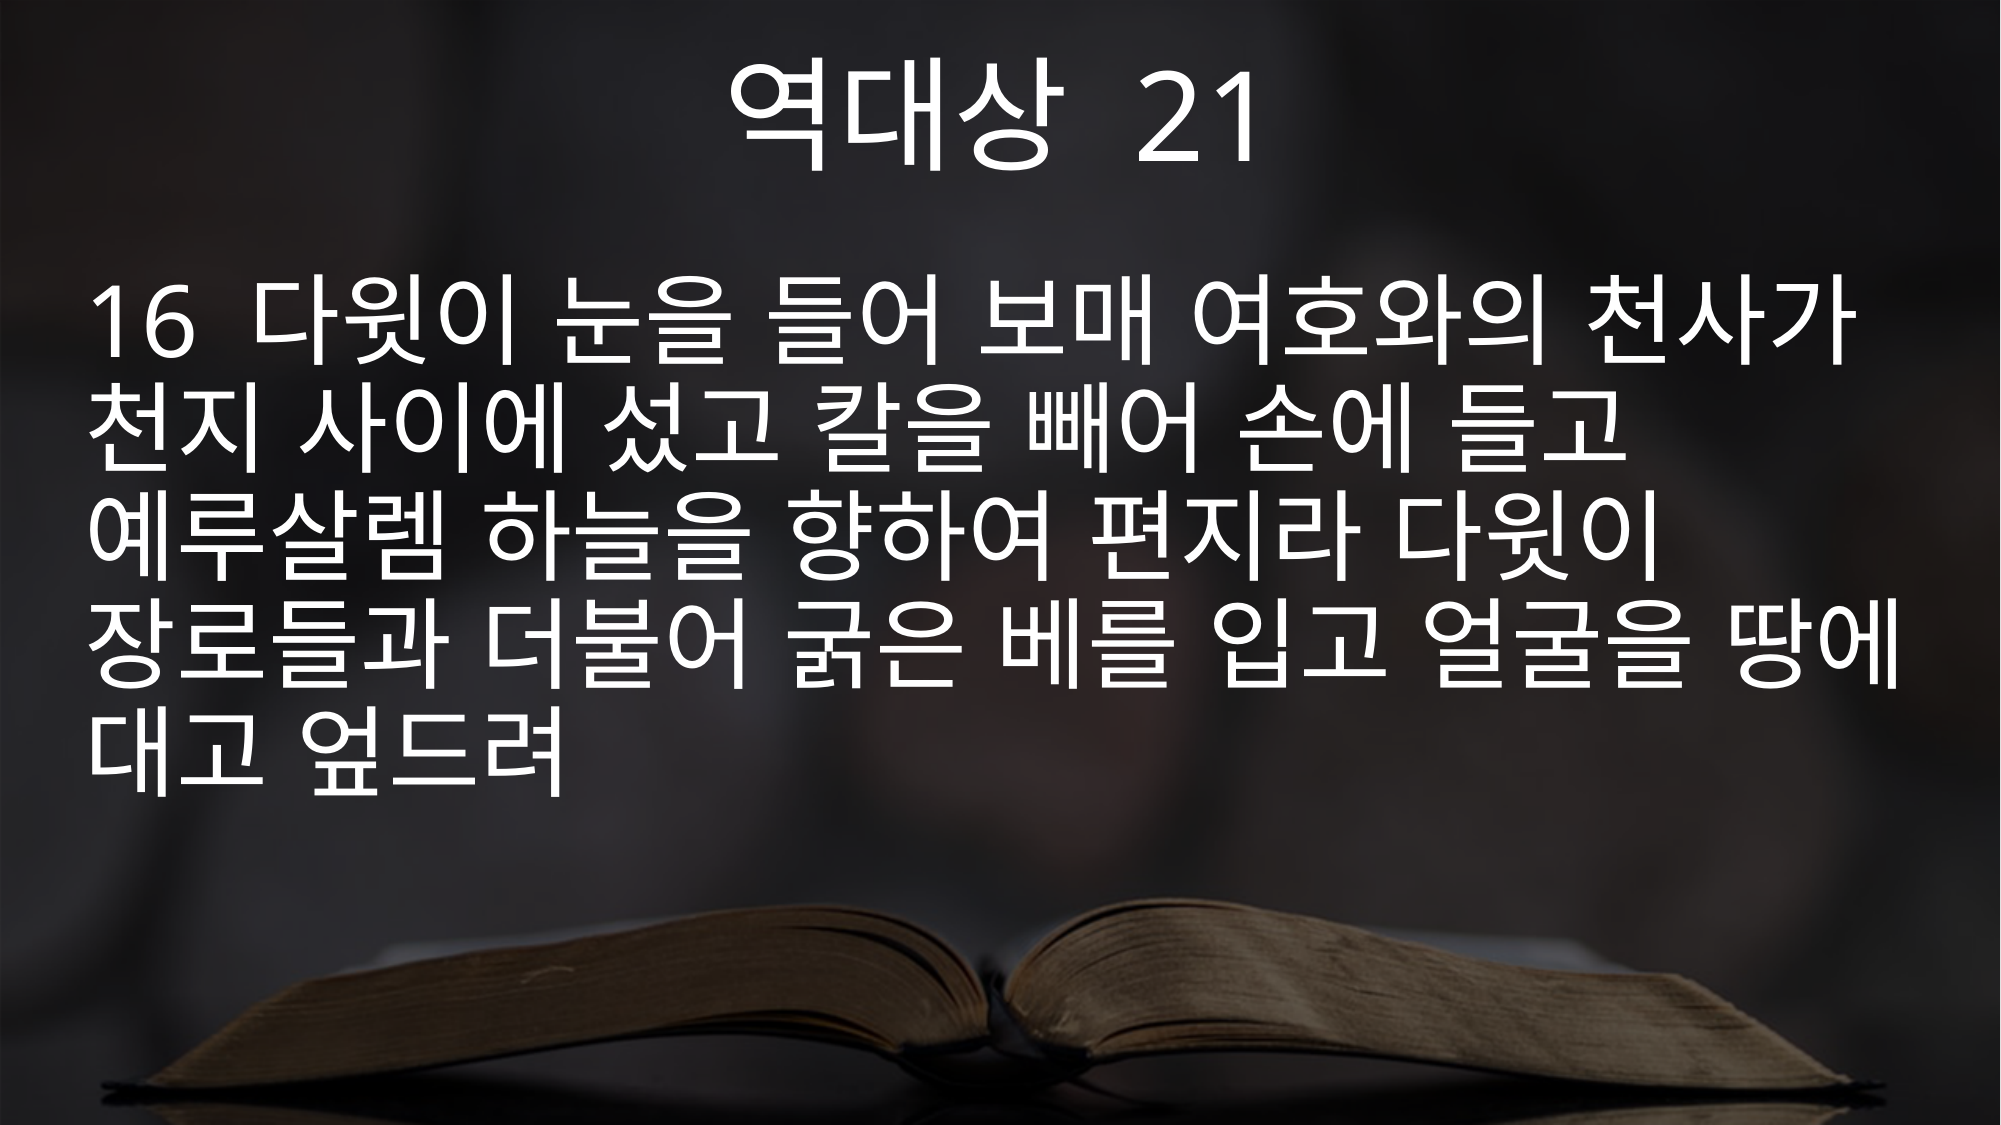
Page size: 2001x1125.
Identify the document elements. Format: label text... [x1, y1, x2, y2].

list 16 다윗이 눈을 들어 보매 여호와의 천사가 천지 사이에 섰고 칼을 빼어 손에 들고 예루살렘 하늘을 향하여 편지라 다윗이 장로들과 더불어 굵은 베를 입고 얼굴을 땅에 대고 엎드려 [69, 263, 1953, 423]
footer 역대상 21 [0, 32, 2000, 192]
picture [0, 0, 2001, 1125]
